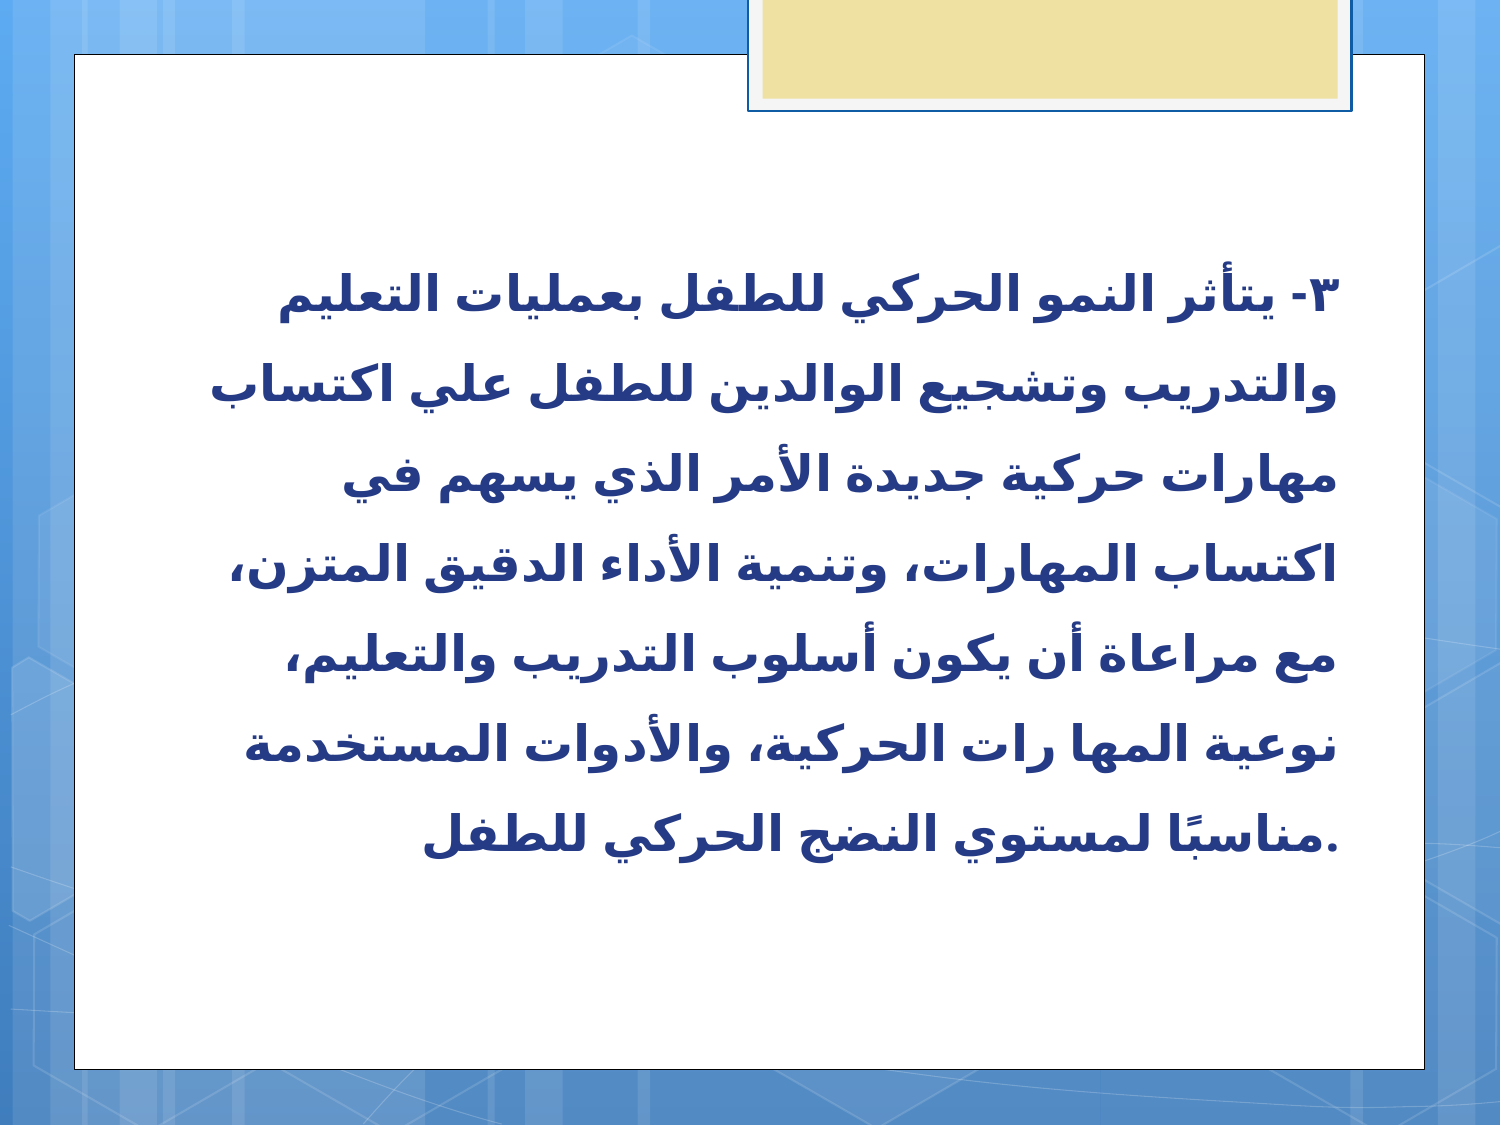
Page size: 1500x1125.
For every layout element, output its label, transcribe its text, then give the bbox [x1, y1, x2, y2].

list ٣- يتأثر النمو الحركي للطفل بعمليات التعليم والتدريب وتشجيع الوالدين للطفل علي اكتساب مهارات حركية جديدة الأمر الذي يسهم في اكتساب المهارات، وتنمية الأداء الدقيق المتزن، مع مراعاة أن يكون أسلوب التدريب والتعليم، نوعية المها رات الحركية، والأدوات المستخدمة مناسبًا لمستوي النضج الحركي للطفل. [171, 134, 1355, 903]
